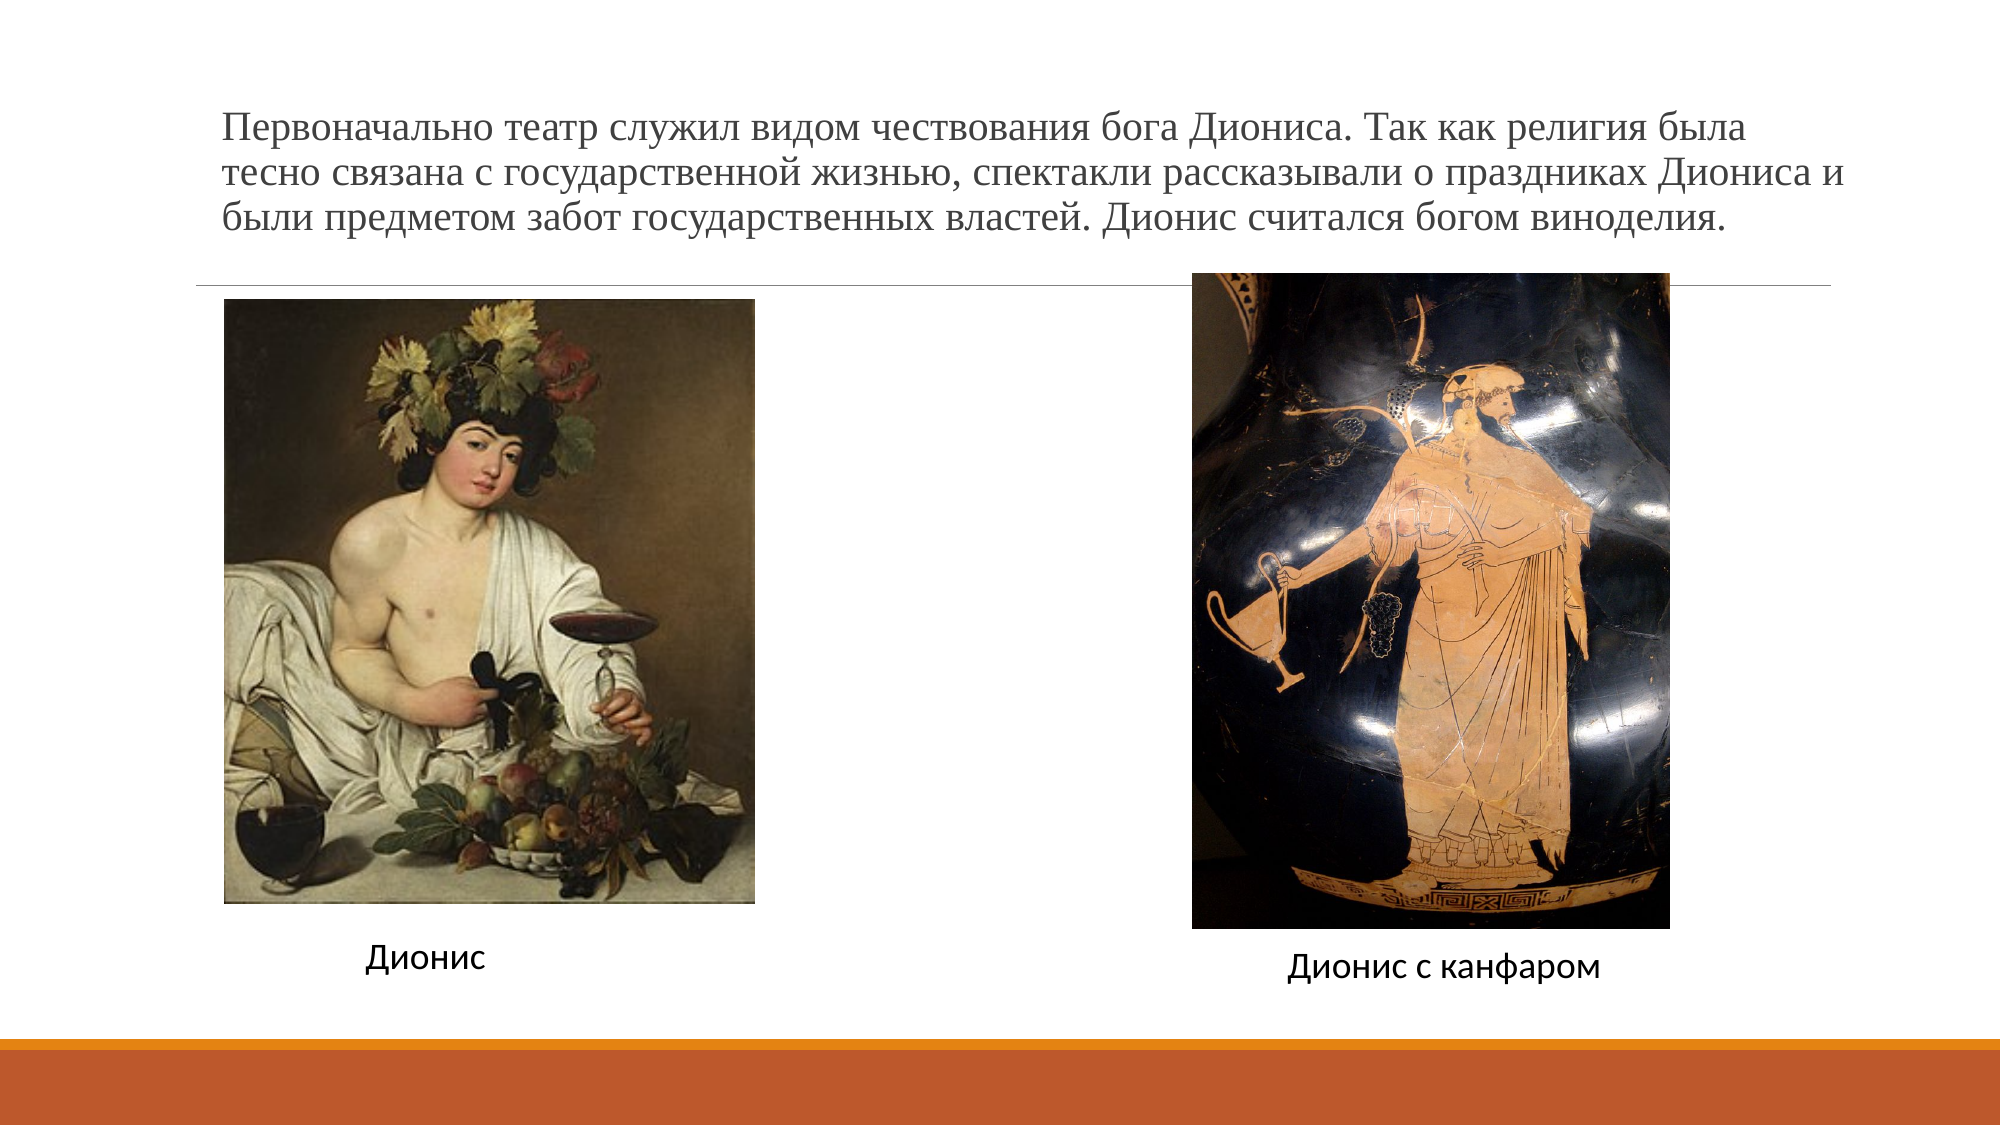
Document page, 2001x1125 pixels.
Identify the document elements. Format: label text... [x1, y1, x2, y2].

list Первоначально театр служил видом чествования бога Диониса. Так как религия была тесно связана с государственной жизнью, спектакли рассказывали о праздниках Диониса и были предметом забот государственных властей. Дионис считался богом виноделия. [206, 97, 1857, 758]
picture [224, 298, 756, 904]
text_box Дионис [350, 925, 755, 985]
picture [1191, 272, 1670, 930]
text_box Дионис с канфаром [1272, 933, 1768, 994]
